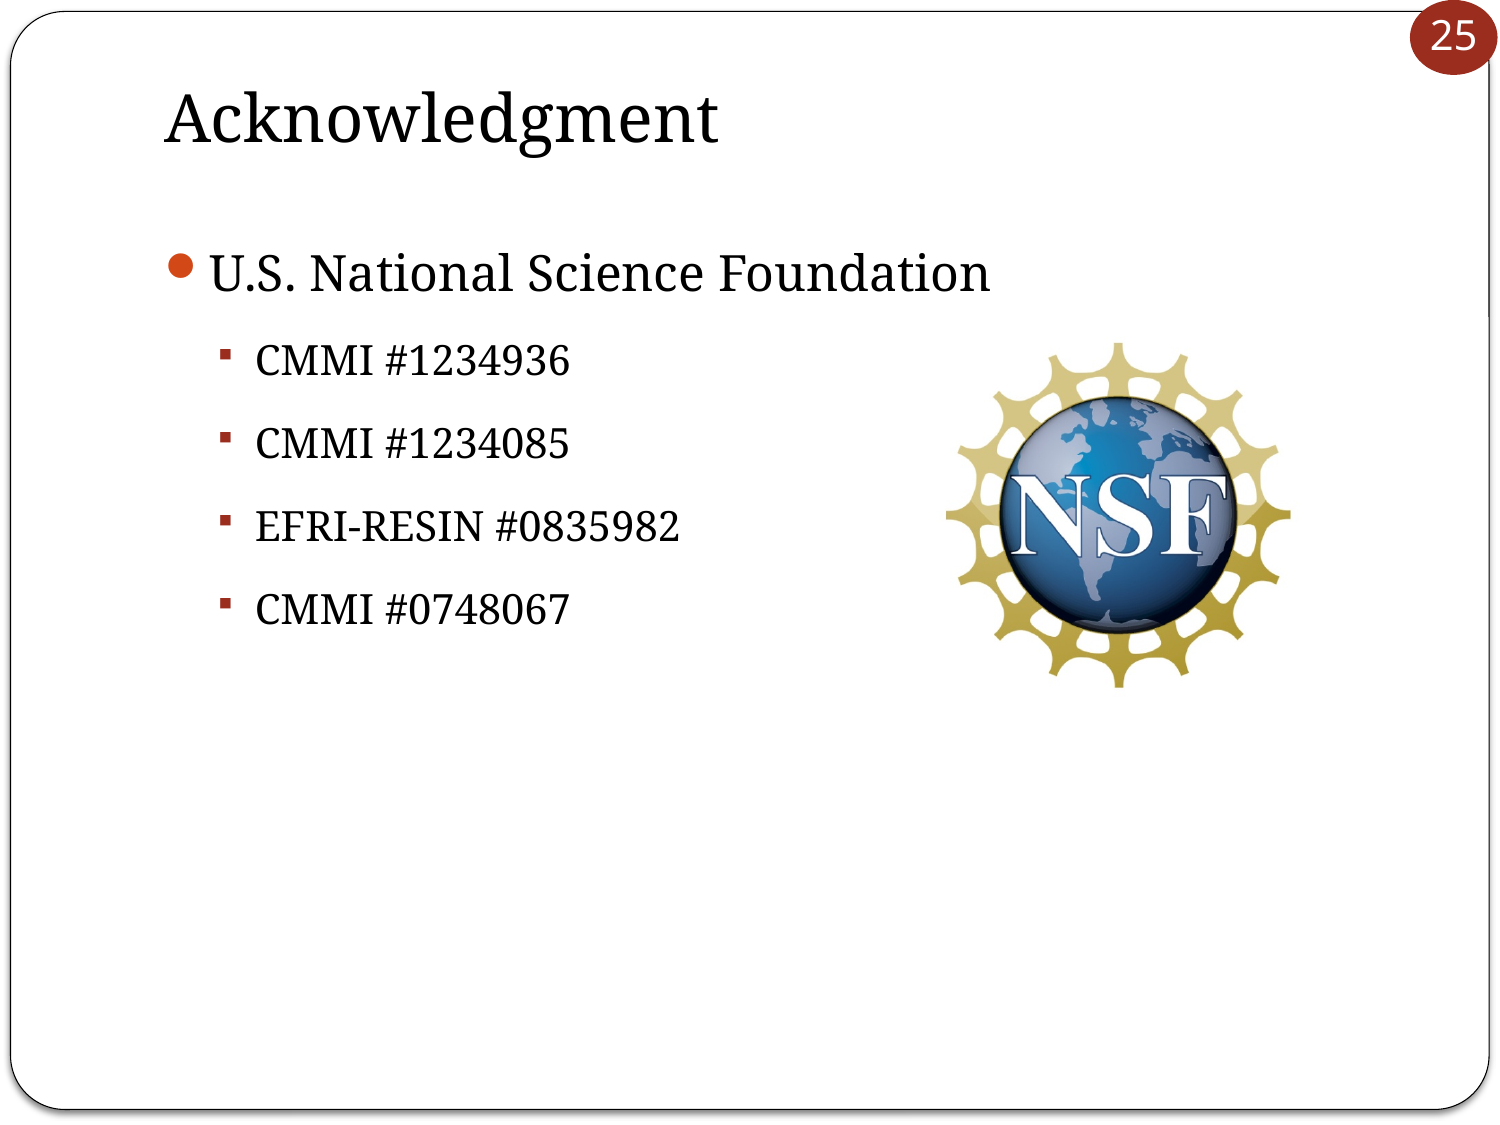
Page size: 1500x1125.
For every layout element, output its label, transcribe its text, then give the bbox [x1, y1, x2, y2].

text_box [25, 0, 76, 27]
title Acknowledgment [150, 42, 1425, 172]
picture [927, 325, 1308, 706]
list U.S. National Science Foundation CMMI #1234936 CMMI #1234085 EFRI-RESIN #0835982 CMMI #0748067 [150, 203, 1425, 988]
